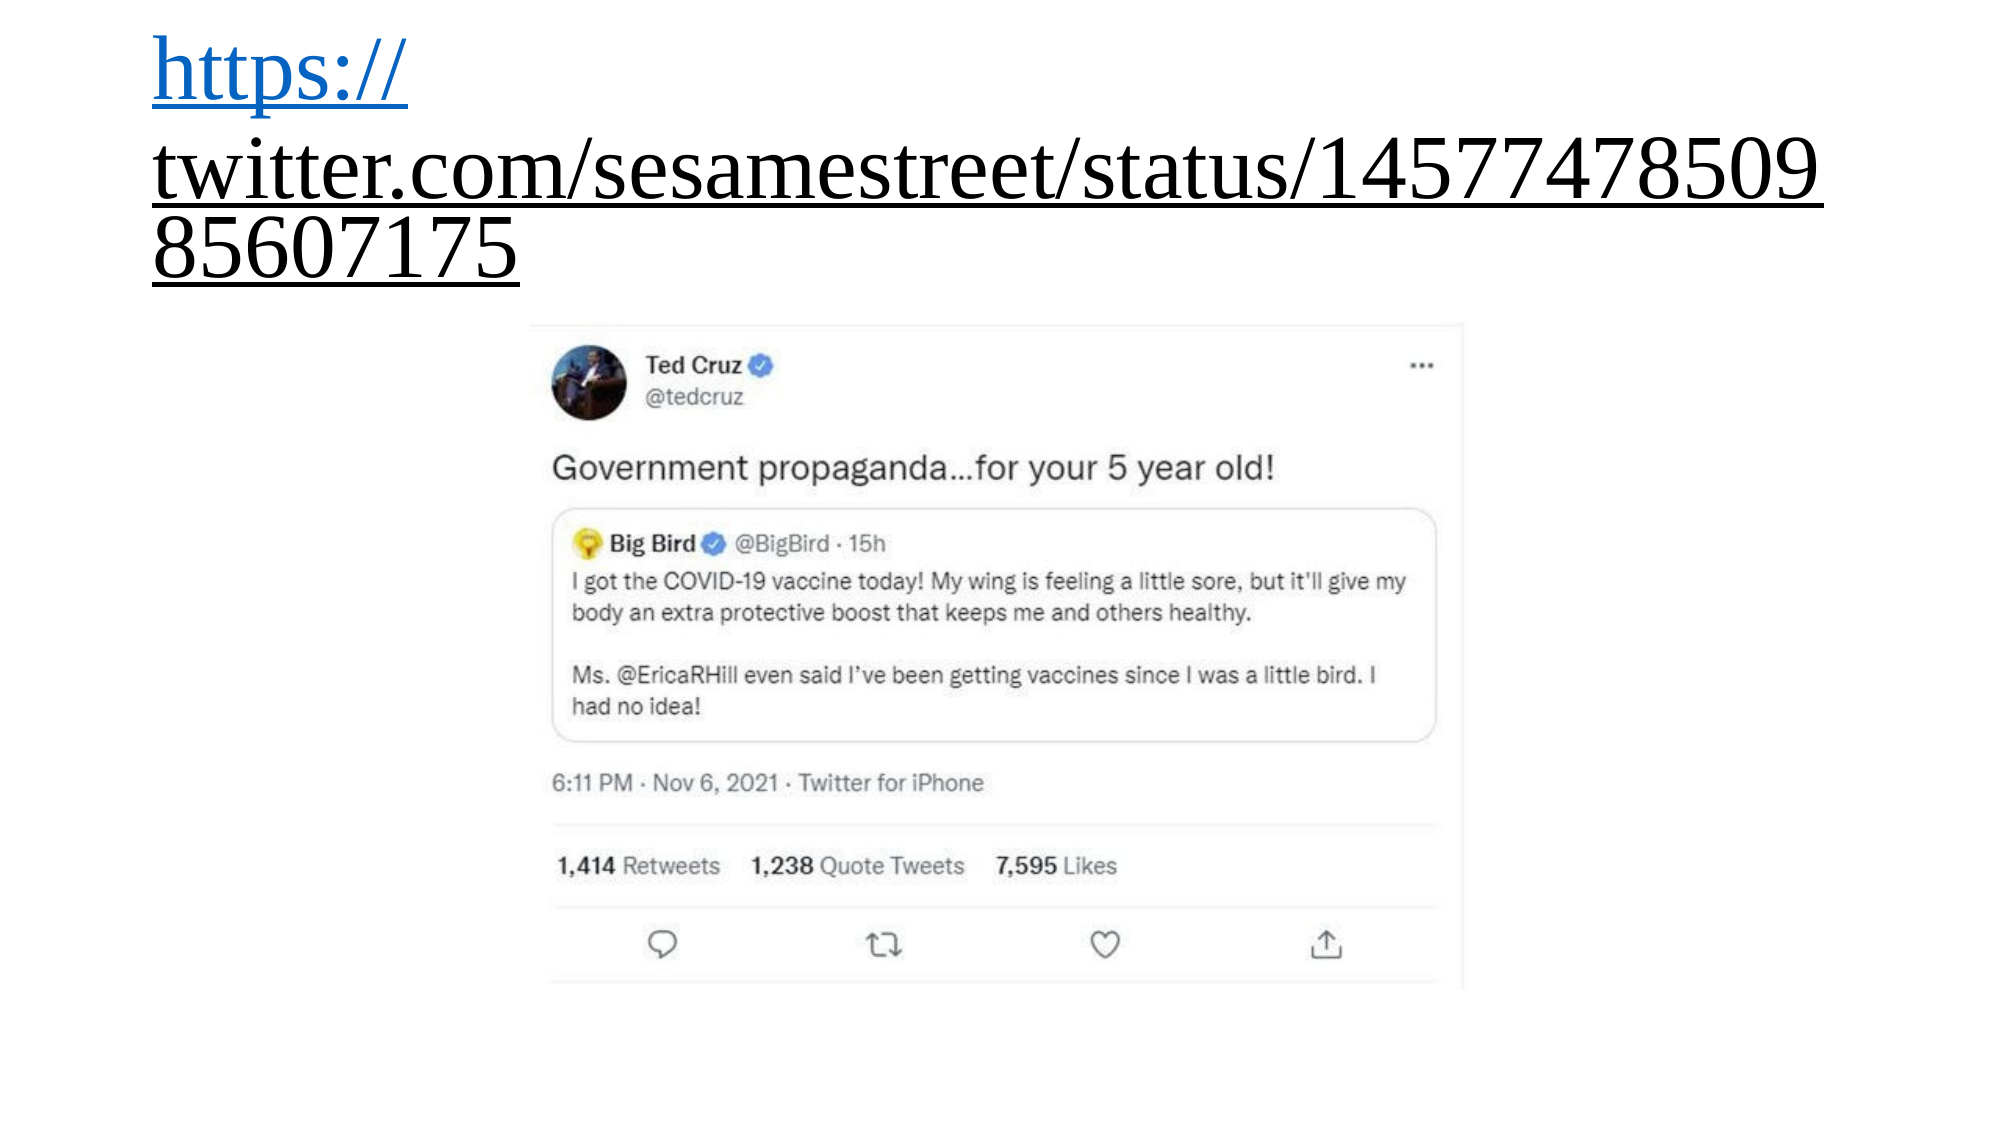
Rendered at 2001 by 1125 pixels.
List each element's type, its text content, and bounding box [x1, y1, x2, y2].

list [530, 322, 1470, 990]
title https://twitter.com/sesamestreet/status/1457747850985607175 [137, 59, 1863, 278]
